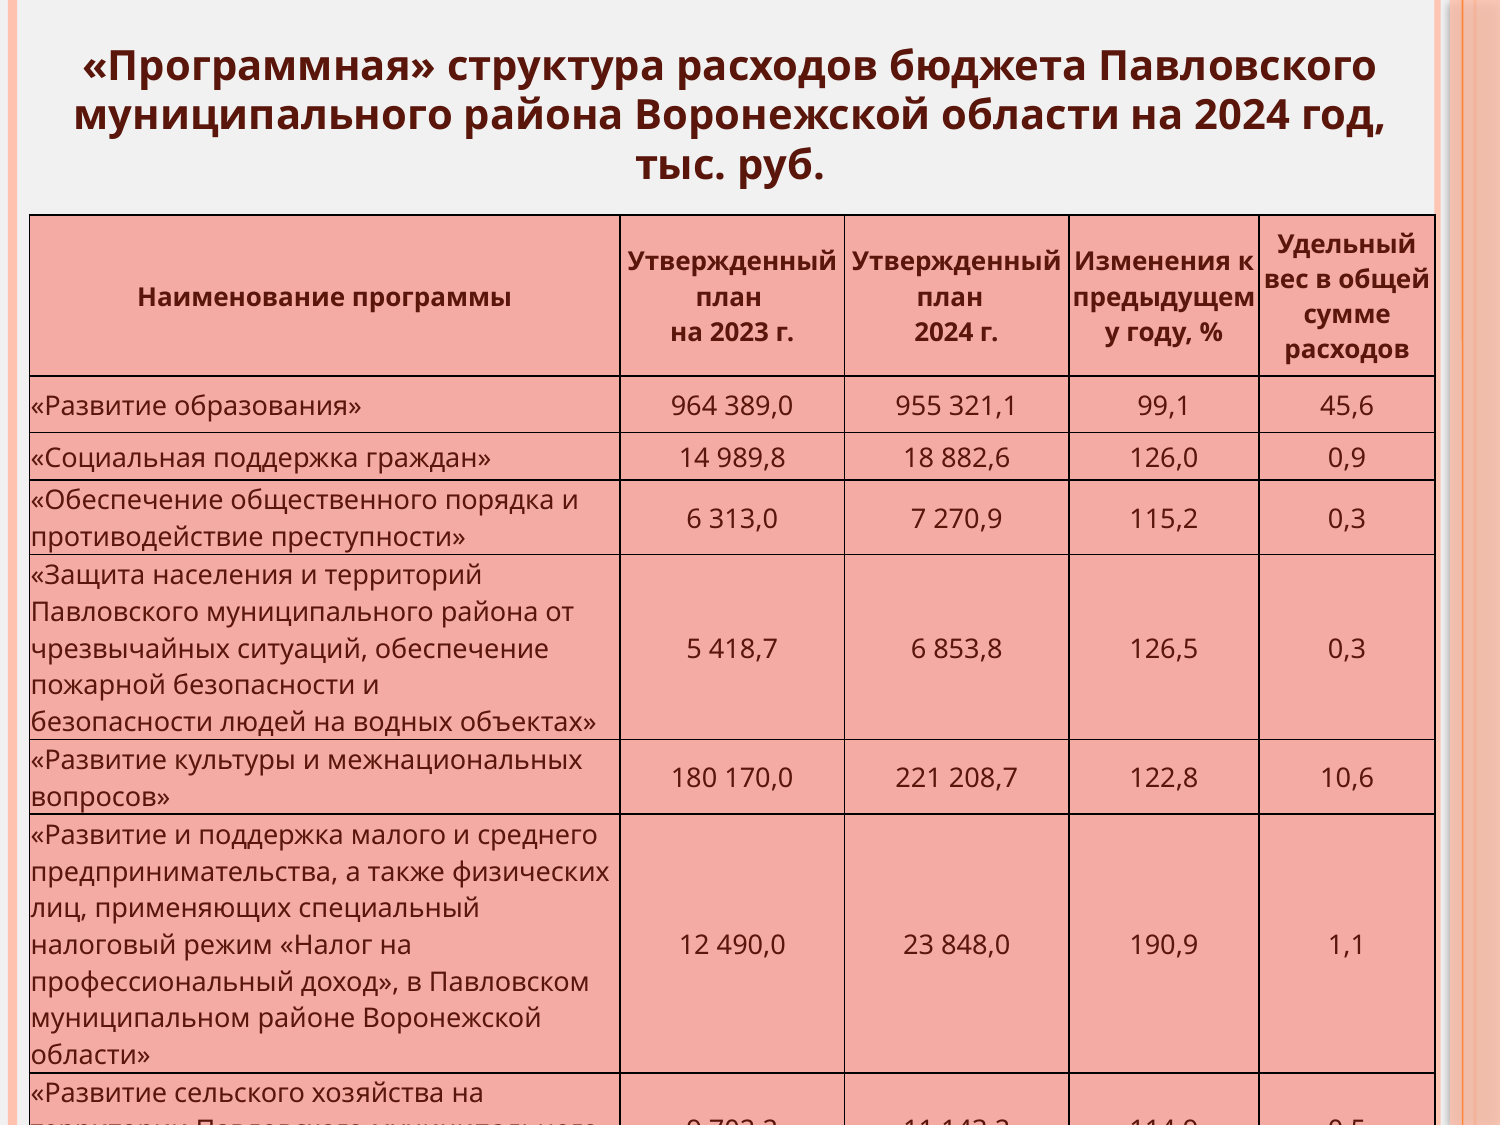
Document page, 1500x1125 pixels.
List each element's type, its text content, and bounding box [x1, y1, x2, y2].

table_cell «Обеспечение общественного порядка и противодействие преступности» [30, 481, 619, 554]
table_header Наименование программы [30, 216, 619, 375]
table_cell 955 321,1 [845, 377, 1068, 432]
table_cell 122,8 [1070, 740, 1258, 813]
table_header Утвержденный план на 2023 г. [621, 216, 844, 375]
table_cell 0,9 [1260, 433, 1434, 479]
table_cell 180 170,0 [621, 740, 844, 813]
table_header Удельный вес в общей сумме расходов [1260, 216, 1434, 375]
table_cell 23 848,0 [845, 815, 1068, 1072]
table_cell 6 853,8 [845, 555, 1068, 739]
table_cell 14 989,8 [621, 433, 844, 479]
table_cell 964 389,0 [621, 377, 844, 432]
table_header Утвержденный план 2024 г. [845, 216, 1068, 375]
table_cell 6 313,0 [621, 481, 844, 554]
table_cell 0,3 [1260, 481, 1434, 554]
table_header Изменения к предыдущему году, % [1070, 216, 1258, 375]
table_cell 0,5 [1260, 1074, 1434, 1125]
table_cell 45,6 [1260, 377, 1434, 432]
table_cell 5 418,7 [621, 555, 844, 739]
table_cell «Развитие сельского хозяйства на территории Павловского муниципального района» [30, 1074, 619, 1125]
table_cell 9 702,2 [621, 1074, 844, 1125]
table_cell 18 882,6 [845, 433, 1068, 479]
table_cell 114,9 [1070, 1074, 1258, 1125]
table_cell 1,1 [1260, 815, 1434, 1072]
table_cell «Развитие и поддержка малого и среднего предпринимательства, а также физических лиц, применяющих специальный налоговый режим «Налог на профессиональный доход», в Павловском муниципальном районе Воронежской области» [30, 815, 619, 1072]
table_cell 0,3 [1260, 555, 1434, 739]
table_cell «Защита населения и территорий Павловского муниципального района от чрезвычайных ситуаций, обеспечение пожарной безопасности и безопасности людей на водных объектах» [30, 555, 619, 739]
table_cell 190,9 [1070, 815, 1258, 1072]
table_cell «Социальная поддержка граждан» [30, 433, 619, 479]
table_cell «Развитие образования» [30, 377, 619, 432]
list «Программная» структура расходов бюджета Павловского муниципального района Воронежской области на 2024 год, тыс. руб. [29, 30, 1424, 209]
table_cell 11 143,2 [845, 1074, 1068, 1125]
table_cell 115,2 [1070, 481, 1258, 554]
table_cell 12 490,0 [621, 815, 844, 1072]
table_cell 99,1 [1070, 377, 1258, 432]
table_cell 10,6 [1260, 740, 1434, 813]
table_cell 126,0 [1070, 433, 1258, 479]
table_cell «Развитие культуры и межнациональных вопросов» [30, 740, 619, 813]
table_cell 7 270,9 [845, 481, 1068, 554]
table_cell 126,5 [1070, 555, 1258, 739]
table_cell 221 208,7 [845, 740, 1068, 813]
